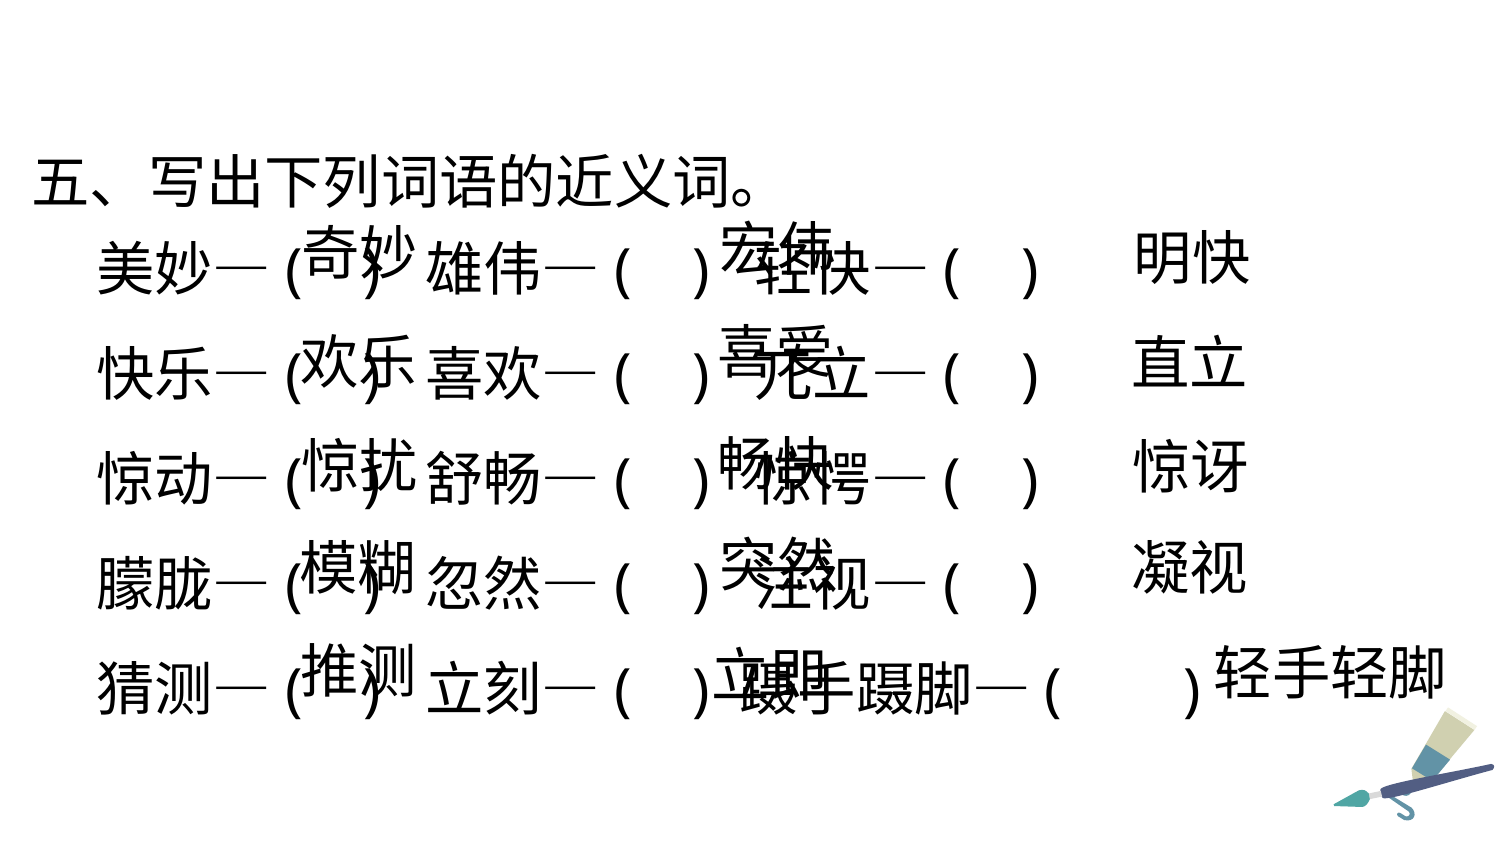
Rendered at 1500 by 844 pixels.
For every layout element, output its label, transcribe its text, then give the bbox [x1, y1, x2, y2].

text_box 突然 [705, 520, 852, 606]
text_box 畅快 [702, 419, 849, 504]
text_box 直立 [1117, 318, 1264, 404]
text_box 宏伟 [704, 222, 851, 290]
text_box 五、写出下列词语的近义词。 [16, 102, 1237, 222]
text_box 凝视 [1116, 523, 1263, 609]
text_box 明快 [1119, 213, 1266, 299]
text_box 推测 [285, 626, 432, 712]
text_box 惊讶 [1117, 422, 1264, 508]
text_box 轻手轻脚 [1199, 628, 1462, 714]
text_box 立即 [696, 630, 844, 715]
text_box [1358, 708, 1481, 844]
text_box 美妙—( ) 雄伟—( ) 轻快—( ) 快乐—( ) 喜欢—( ) 兀立—( ) 惊动—( ) 舒畅—( ) 惊愕—( ) 朦胧—( ) 忽然—( ) 注视—( ) 猜测—( ) 立刻—( ) 蹑手蹑脚—( ) [81, 190, 1500, 730]
text_box 惊扰 [286, 421, 433, 507]
text_box 奇妙 [286, 222, 433, 294]
text_box 模糊 [285, 523, 432, 609]
text_box 喜爱 [702, 307, 849, 393]
text_box 欢乐 [285, 318, 433, 403]
